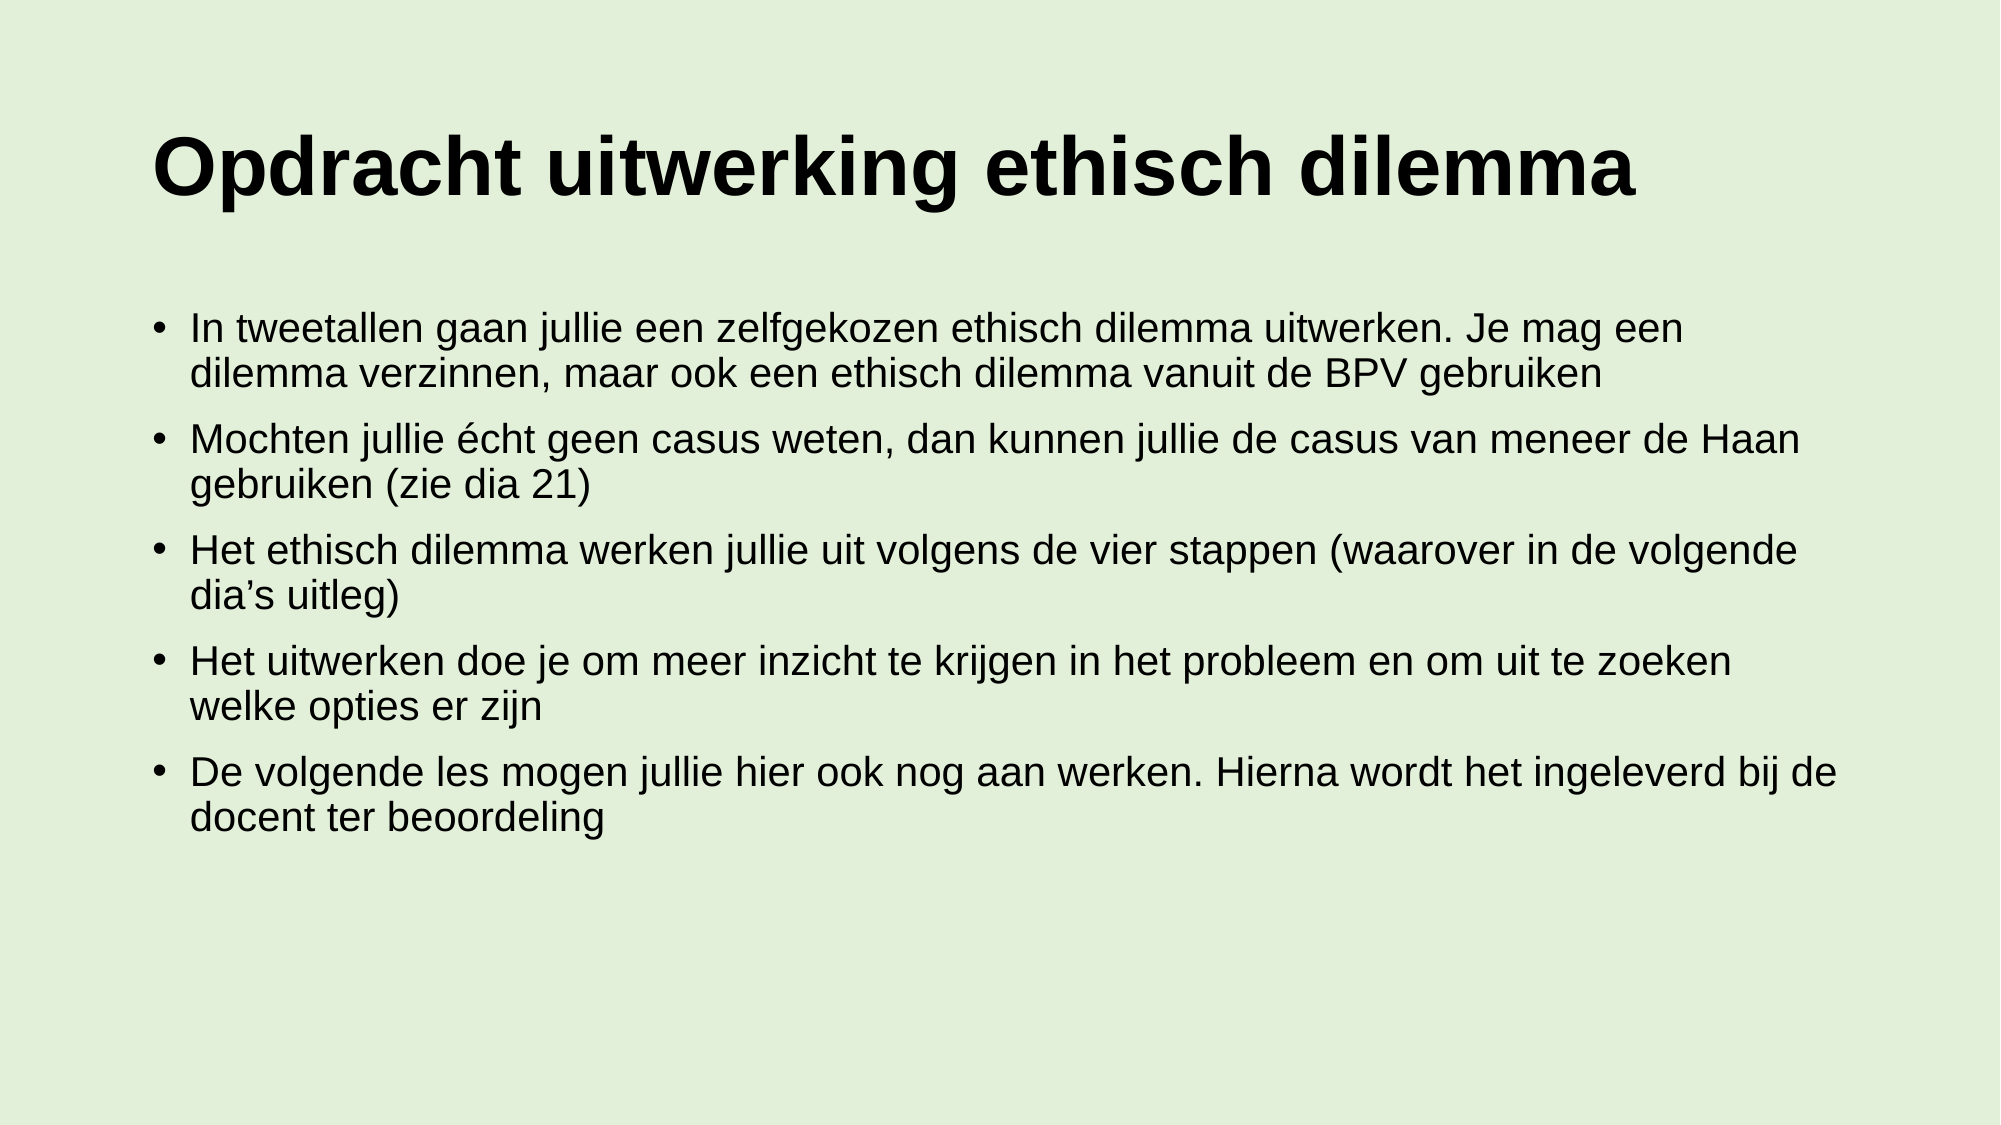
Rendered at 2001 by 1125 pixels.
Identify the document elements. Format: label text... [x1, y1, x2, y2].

list In tweetallen gaan jullie een zelfgekozen ethisch dilemma uitwerken. Je mag een dilemma verzinnen, maar ook een ethisch dilemma vanuit de BPV gebruiken Mochten jullie écht geen casus weten, dan kunnen jullie de casus van meneer de Haan gebruiken (zie dia 21) Het ethisch dilemma werken jullie uit volgens de vier stappen (waarover in de volgende dia’s uitleg) Het uitwerken doe je om meer inzicht te krijgen in het probleem en om uit te zoeken welke opties er zijn De volgende les mogen jullie hier ook nog aan werken. Hierna wordt het ingeleverd bij de docent ter beoordeling [137, 299, 1863, 1014]
title Opdracht uitwerking ethisch dilemma [137, 59, 1863, 278]
